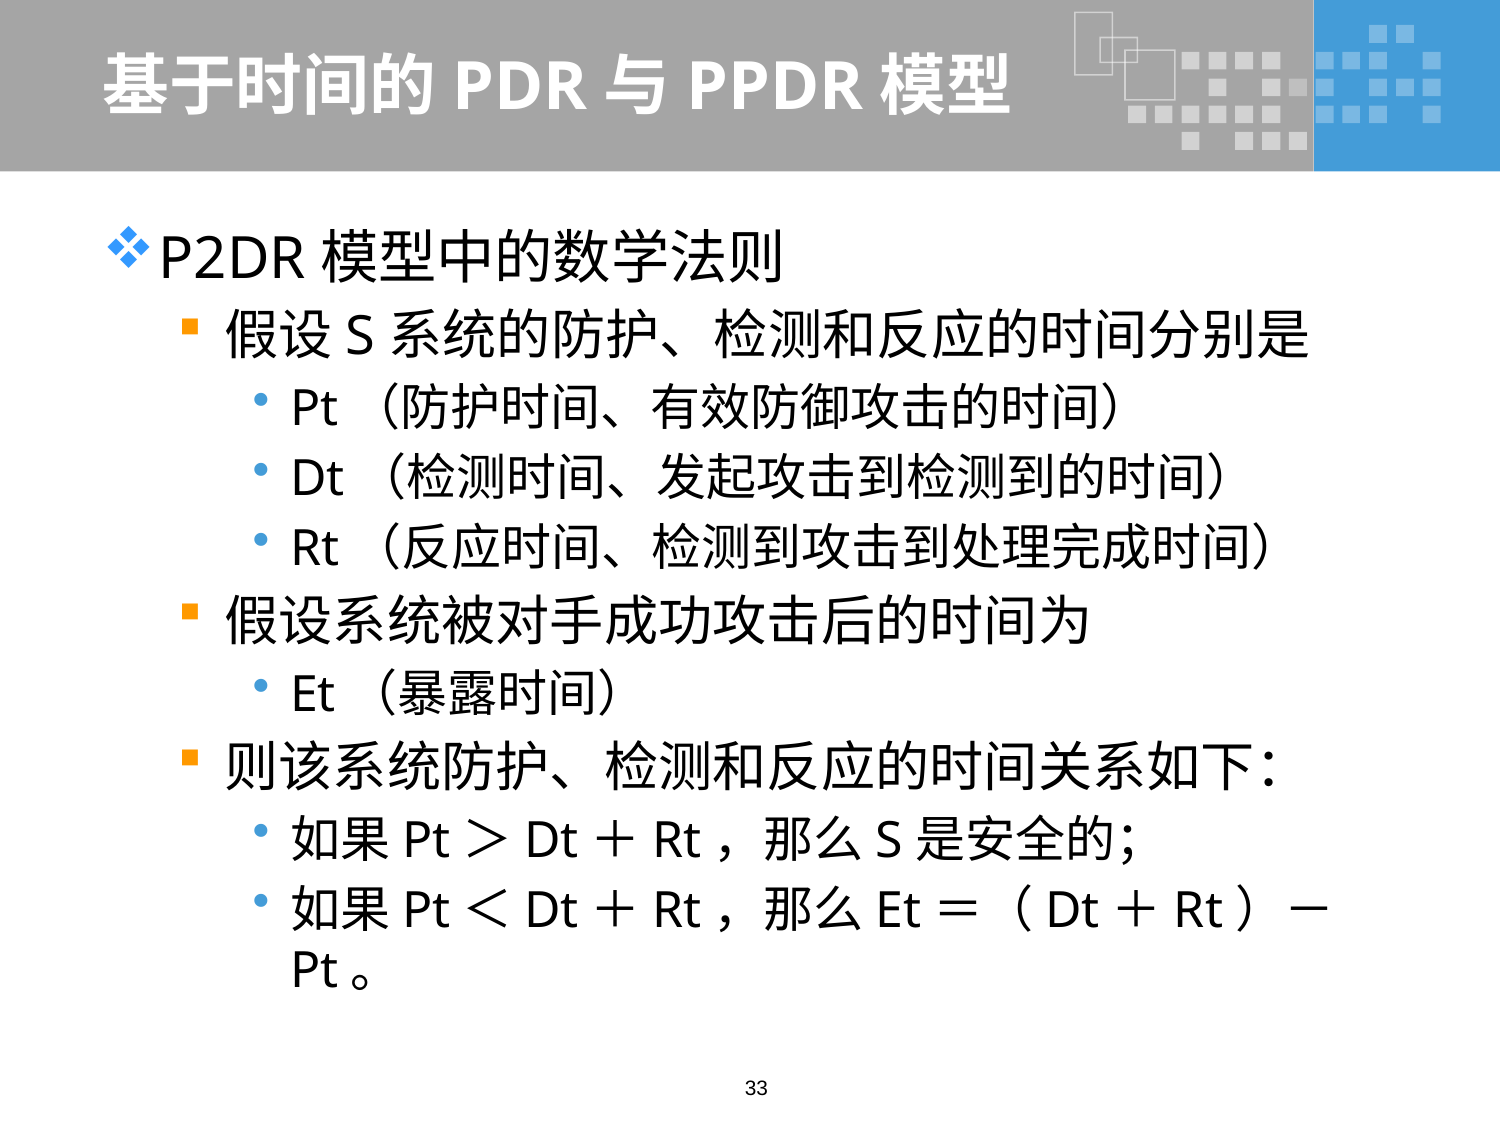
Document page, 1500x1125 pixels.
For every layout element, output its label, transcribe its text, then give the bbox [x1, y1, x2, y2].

list P2DR模型中的数学法则 假设S系统的防护、检测和反应的时间分别是 Pt（防护时间、有效防御攻击的时间） Dt（检测时间、发起攻击到检测到的时间） Rt（反应时间、检测到攻击到处理完成时间） 假设系统被对手成功攻击后的时间为 Et（暴露时间） 则该系统防护、检测和反应的时间关系如下： 如果Pt＞Dt＋Rt，那么S是安全的； 如果Pt＜Dt＋Rt，那么Et＝（Dt＋Rt）－Pt。 [87, 212, 1432, 1050]
slide_number 33 [687, 1066, 826, 1111]
title 基于时间的PDR与PPDR模型 [87, 42, 1252, 123]
